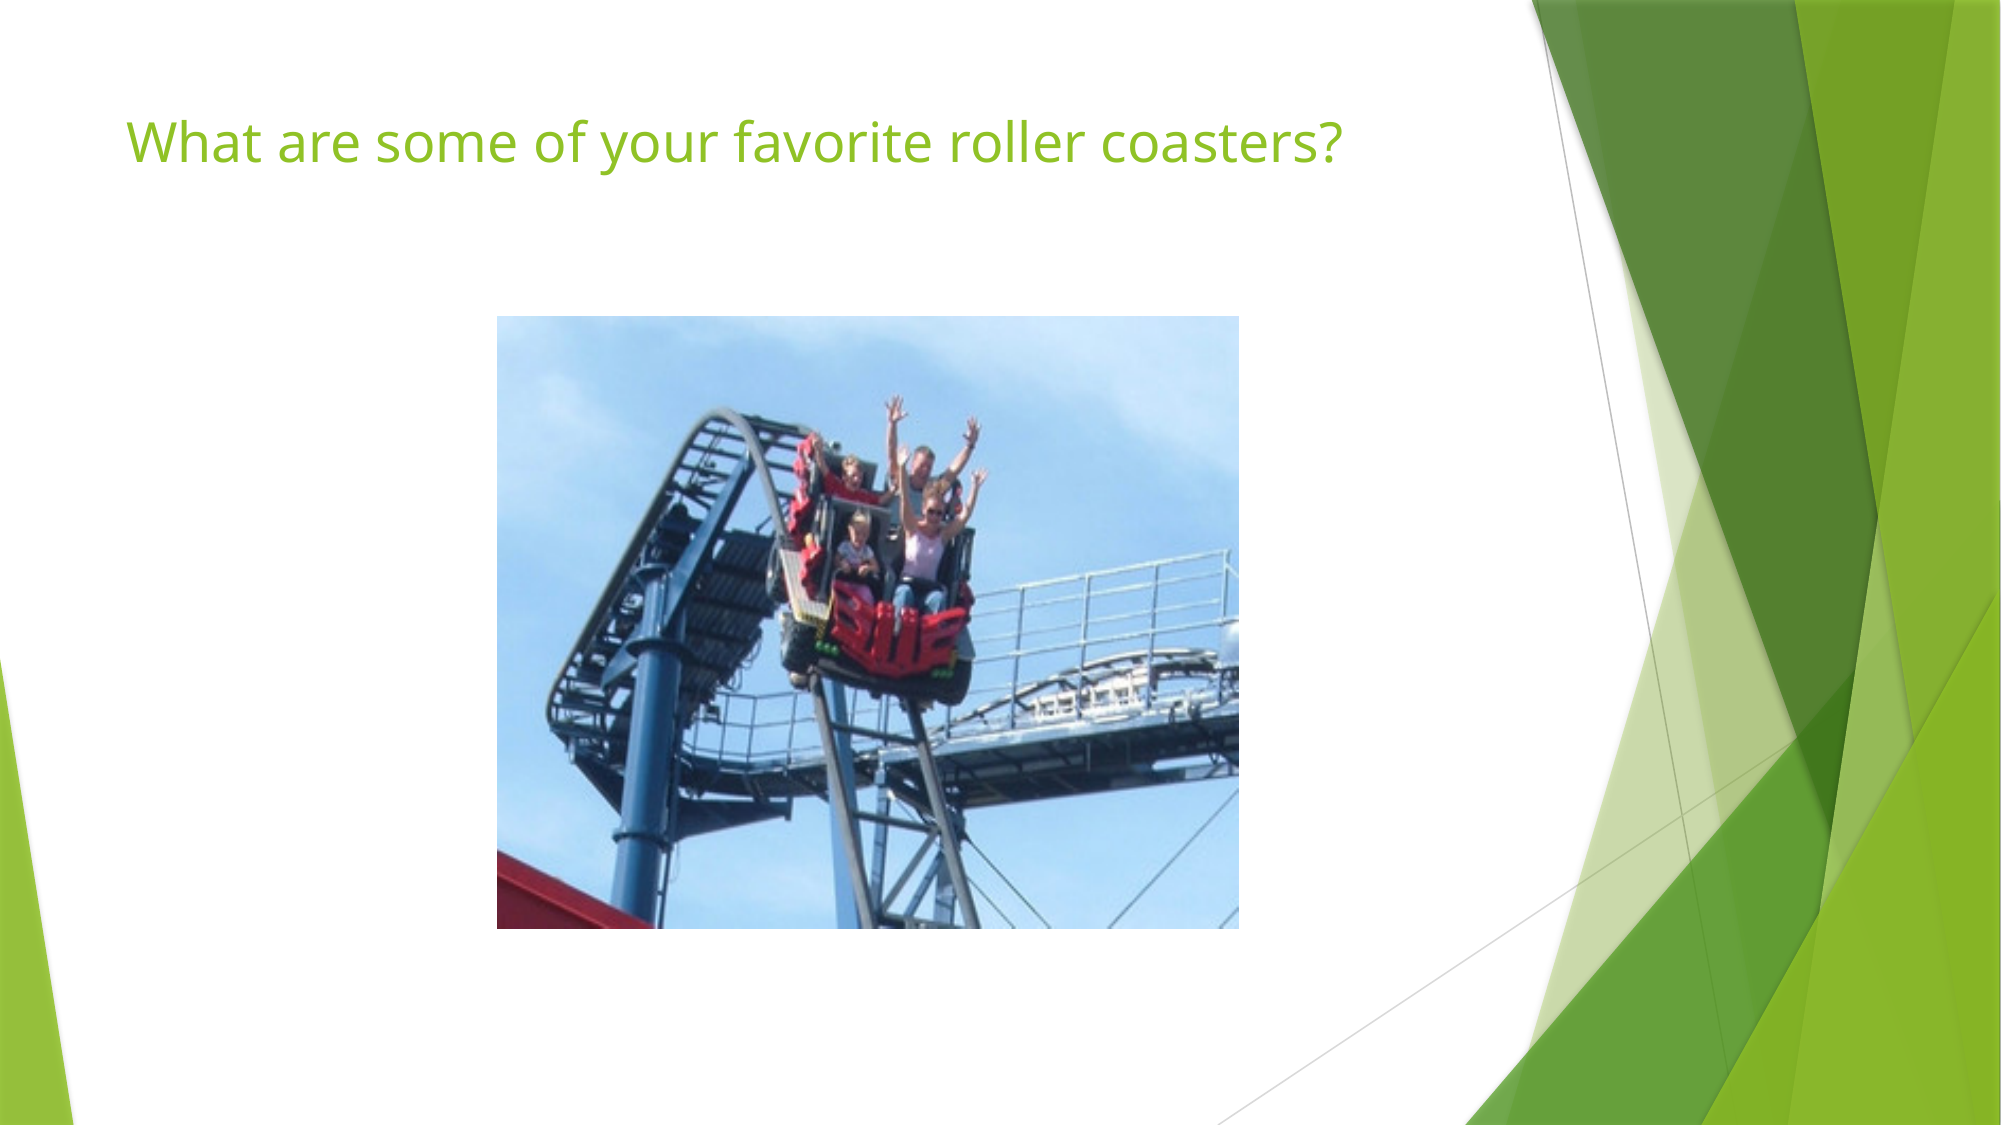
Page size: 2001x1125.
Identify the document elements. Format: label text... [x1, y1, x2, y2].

title What are some of your favorite roller coasters? [111, 99, 1522, 317]
picture [497, 316, 1239, 929]
